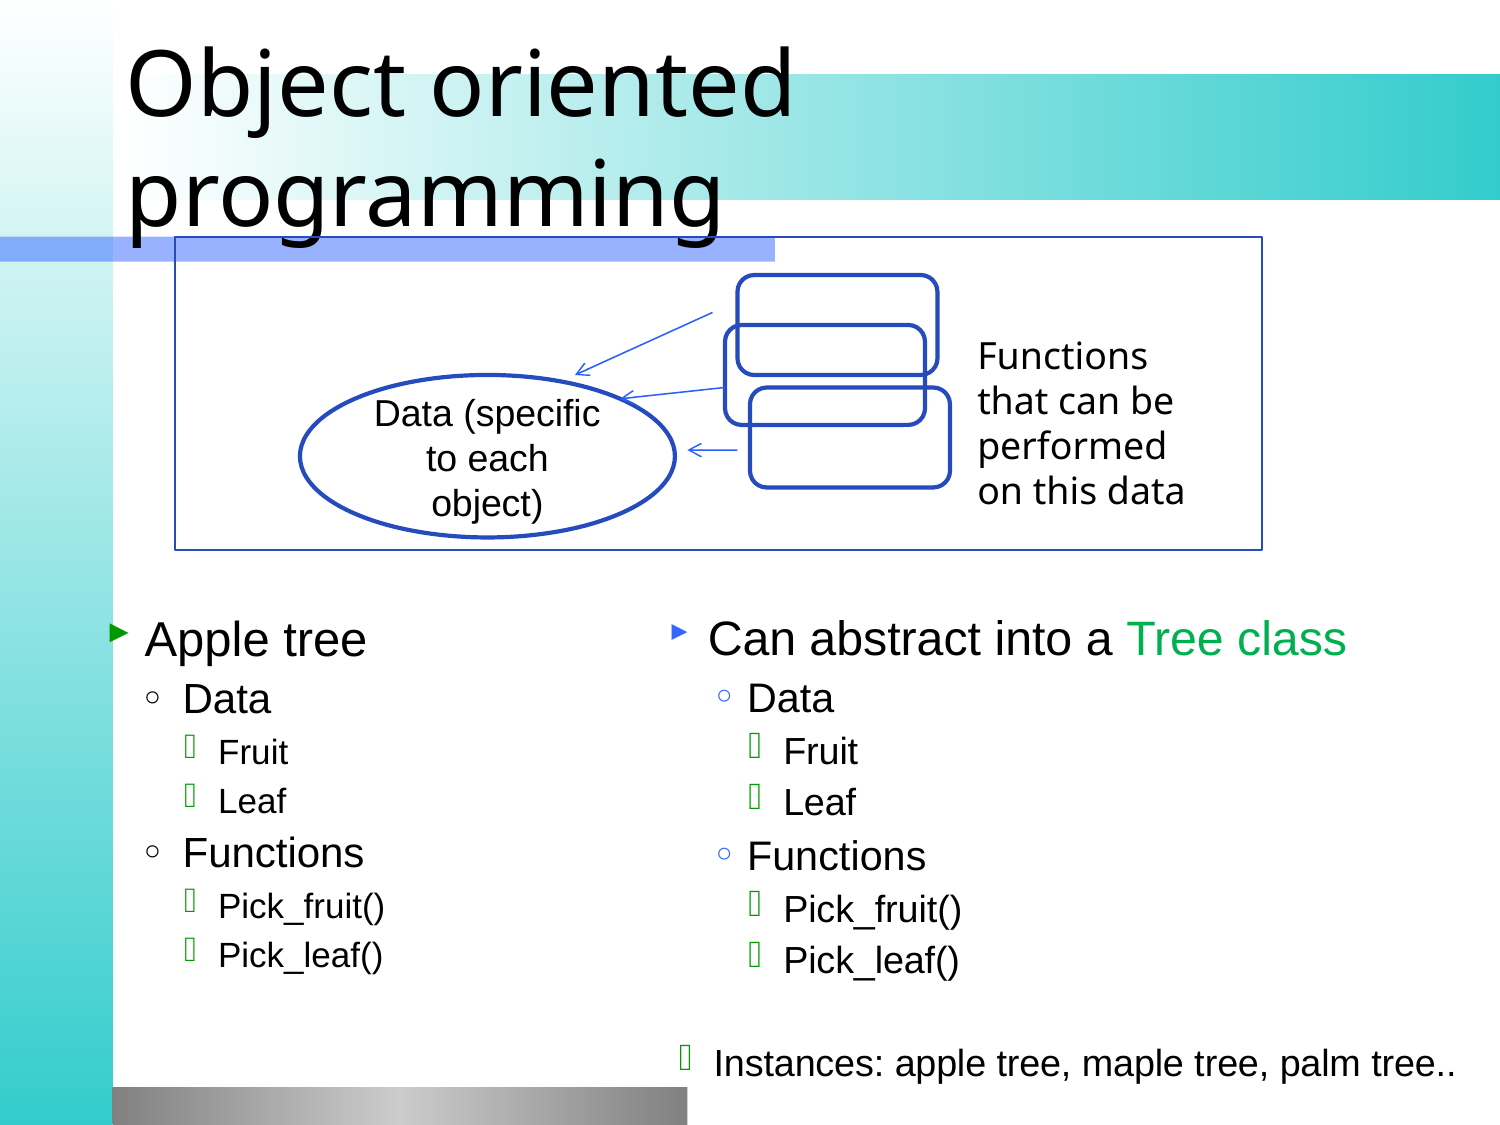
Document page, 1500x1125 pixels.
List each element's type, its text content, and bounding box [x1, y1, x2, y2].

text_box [619, 387, 726, 399]
text_box Can abstract into a Tree class Data Fruit Leaf Functions Pick_fruit() Pick_leaf() Instances: apple tree, maple tree, palm tree.. [637, 599, 1475, 1125]
list Apple tree Data Fruit Leaf Functions Pick_fruit() Pick_leaf() [74, 599, 526, 986]
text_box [574, 312, 713, 376]
text_box [173, 235, 1265, 552]
title Object oriented programming [110, 40, 1386, 229]
